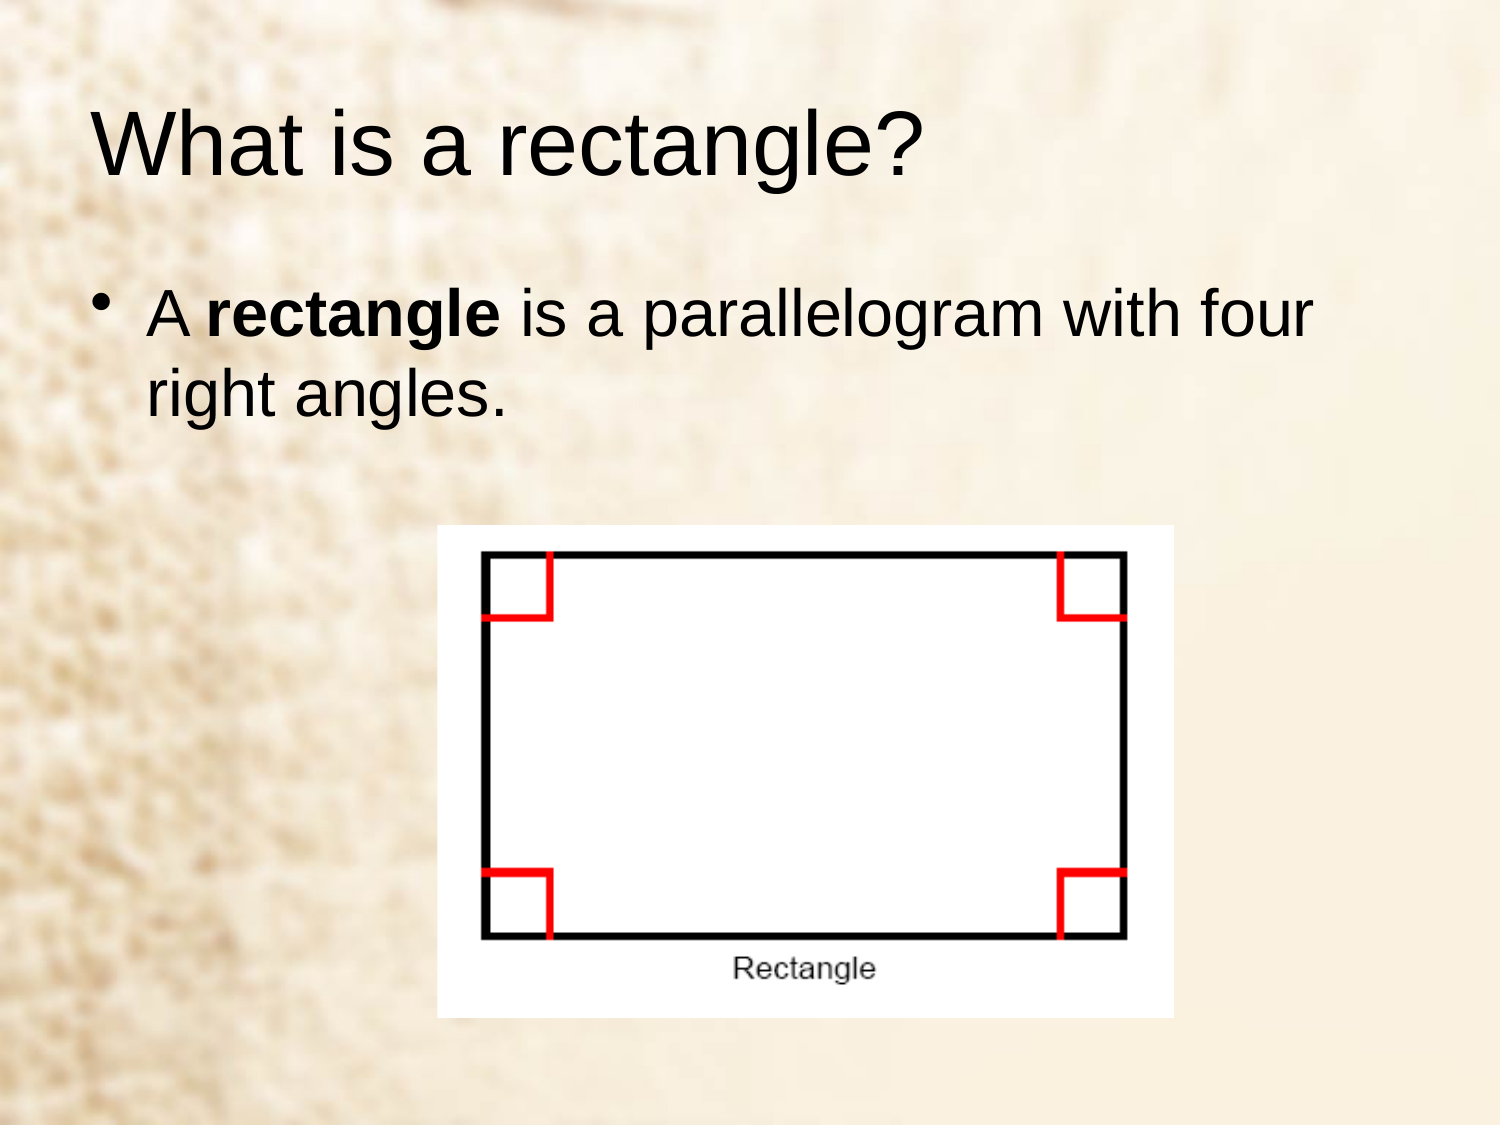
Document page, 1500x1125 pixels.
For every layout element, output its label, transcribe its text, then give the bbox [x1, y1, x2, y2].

list A rectangle is a parallelogram with four right angles. [74, 262, 1426, 1006]
picture [0, 0, 1500, 1125]
title What is a rectangle? [74, 44, 1426, 233]
